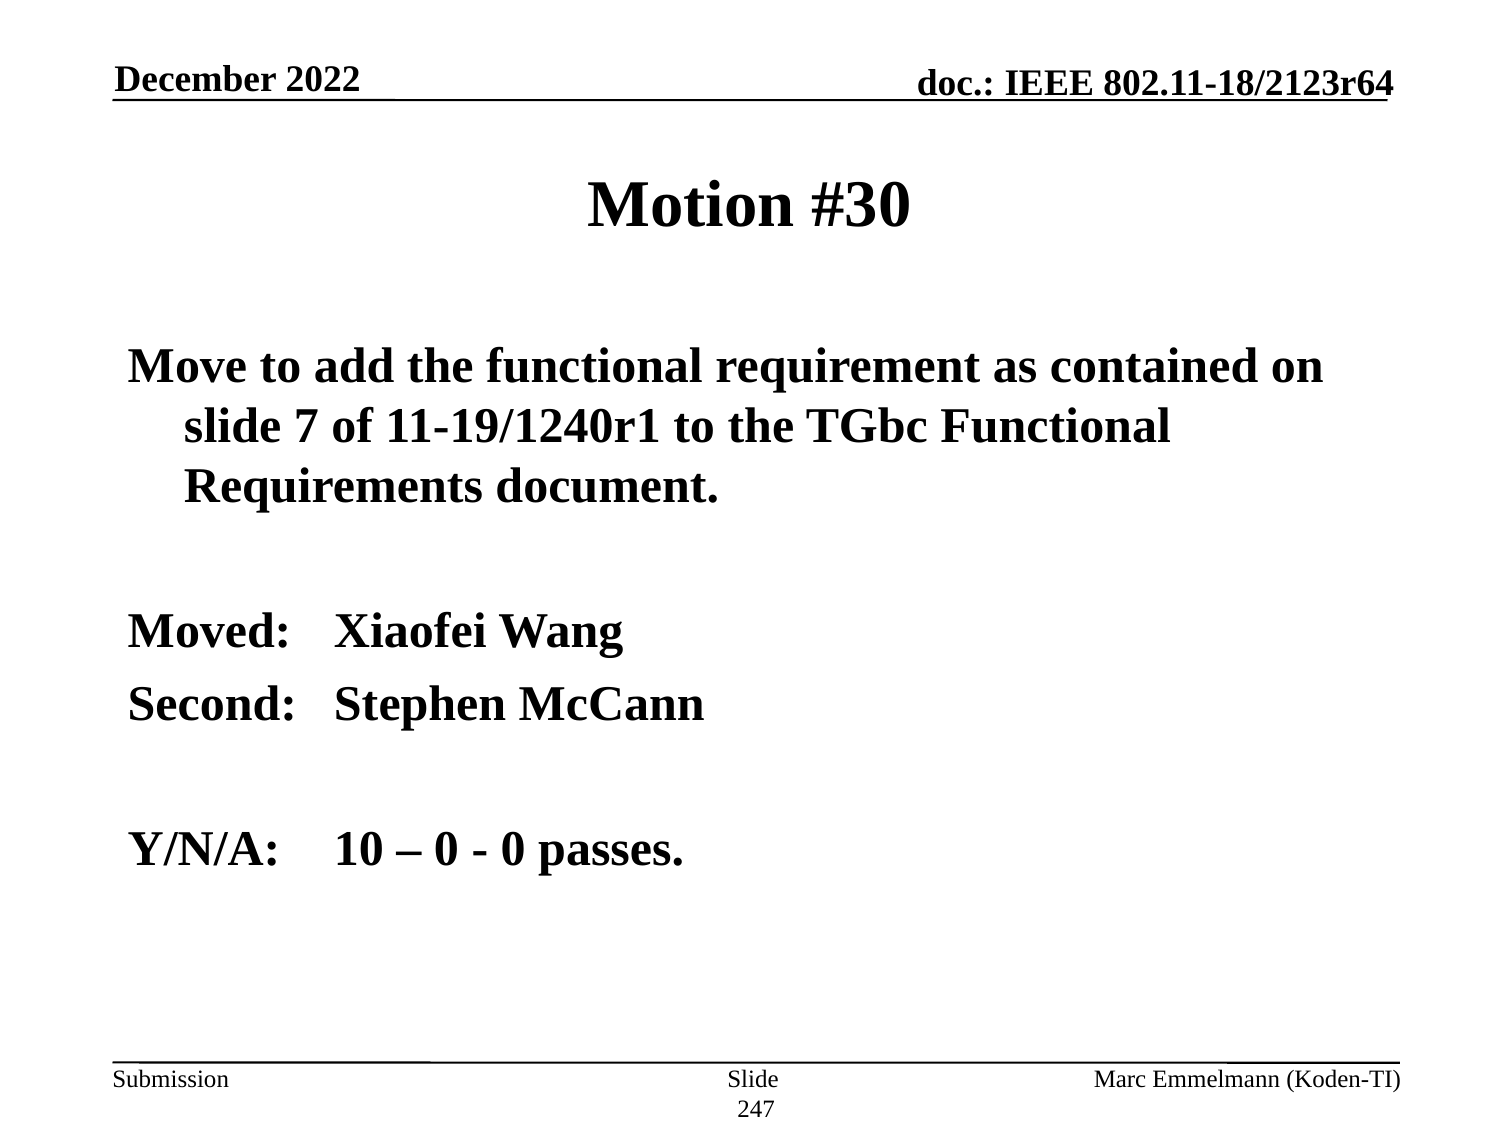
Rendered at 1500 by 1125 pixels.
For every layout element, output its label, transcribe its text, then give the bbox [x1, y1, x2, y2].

list Move to add the functional requirement as contained on slide 7 of 11-19/1240r1 to the TGbc Functional Requirements document. Moved: Xiaofei Wang Second: Stephen McCann Y/N/A: 10 – 0 - 0 passes. [112, 324, 1388, 1000]
footer Marc Emmelmann (Koden-TI) [878, 1061, 1402, 1093]
title Motion #30 [112, 112, 1388, 288]
slide_number Slide 247 [712, 1061, 800, 1123]
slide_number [114, 54, 423, 100]
